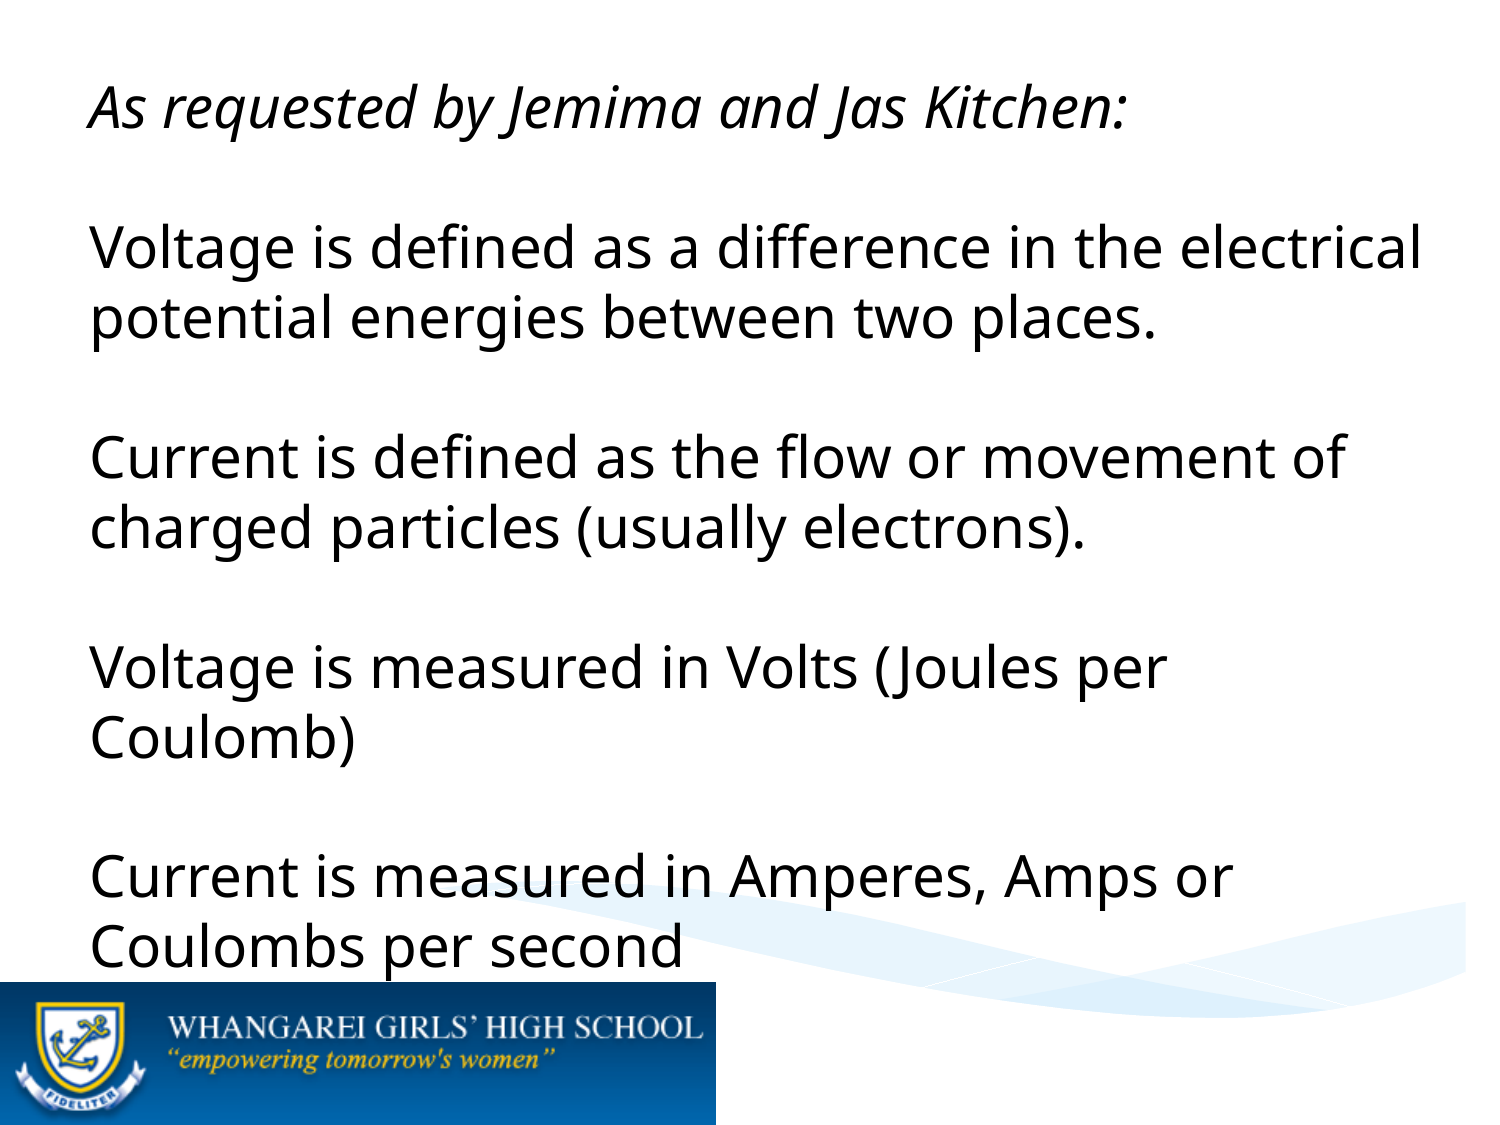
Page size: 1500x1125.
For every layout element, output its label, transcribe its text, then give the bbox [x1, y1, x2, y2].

picture [0, 982, 716, 1125]
text_box As requested by Jemima and Jas Kitchen: Voltage is defined as a difference in the electrical potential energies between two places. Current is defined as the flow or movement of charged particles (usually electrons). Voltage is measured in Volts (Joules per Coulomb) Current is measured in Amperes, Amps or Coulombs per second [75, 62, 1450, 987]
